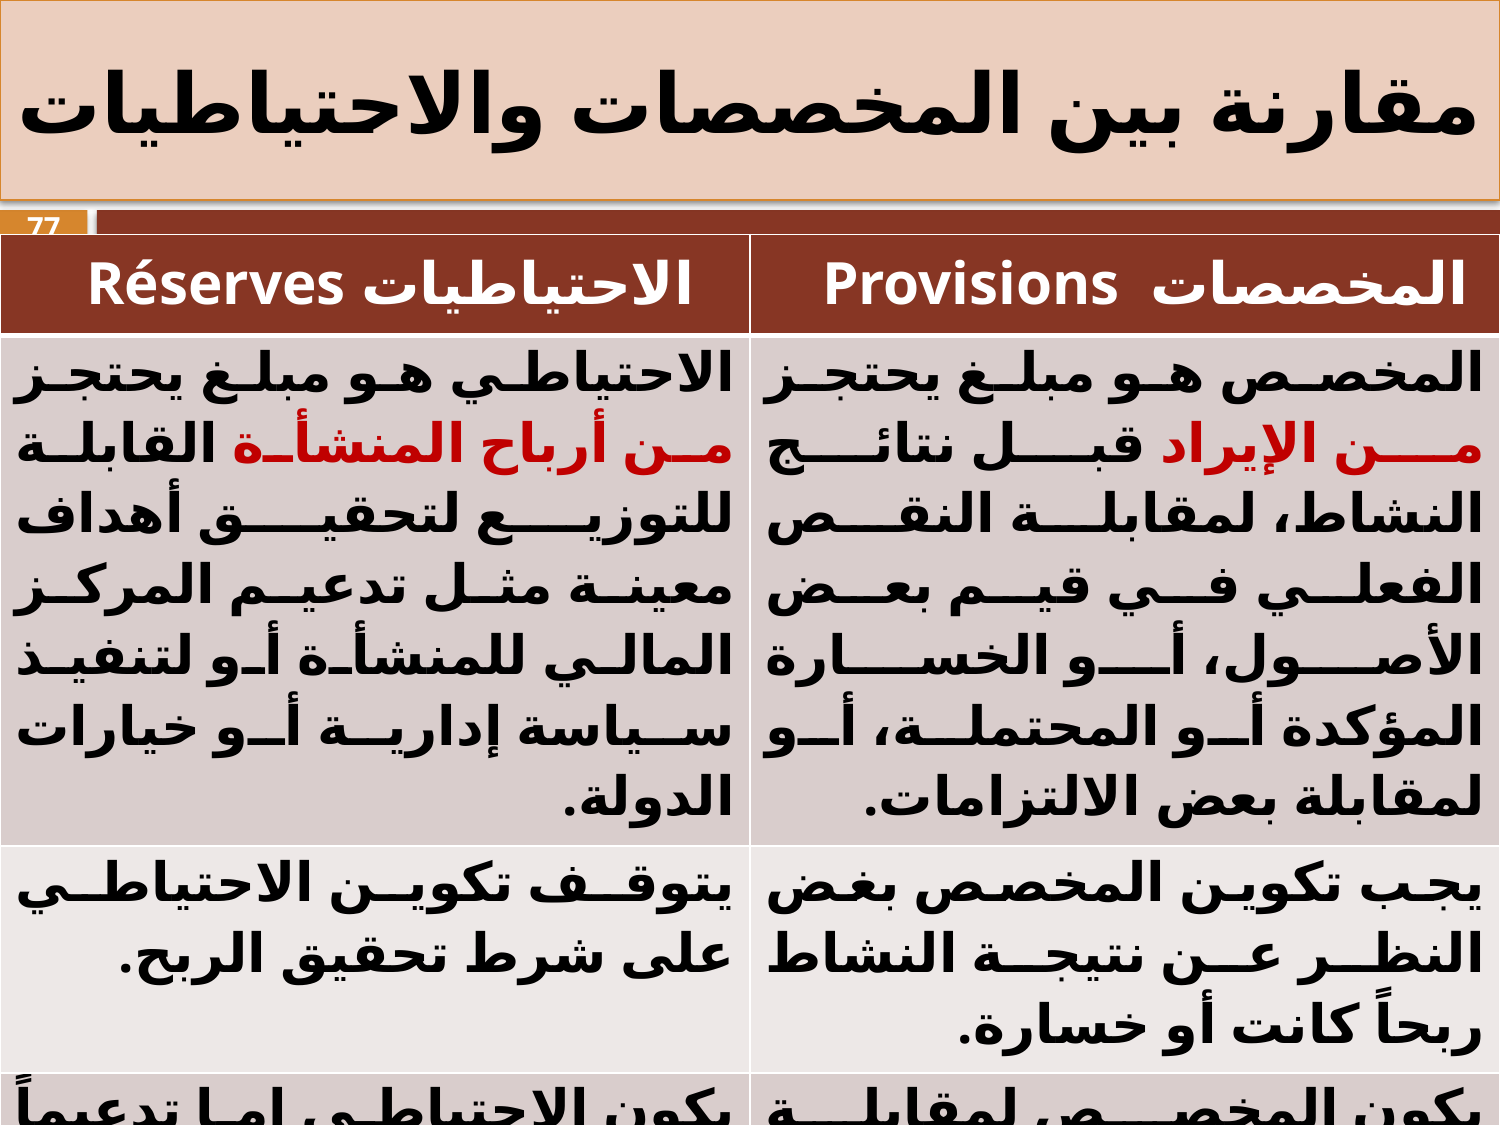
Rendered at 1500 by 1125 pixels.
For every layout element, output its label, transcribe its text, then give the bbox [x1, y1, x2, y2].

table_cell المخصص هو مبلغ يحتجز من الإيراد قبل نتائج النشاط، لمقابلة النقص الفعلي في قيم بعض الأصول، أو الخسارة المؤكدة أو المحتملة، أو لمقابلة بعض الالتزامات. [751, 338, 1499, 845]
slide_number 77 [0, 208, 88, 234]
table_cell يتوقف تكوين الاحتياطي على شرط تحقيق الربح. [1, 847, 749, 1072]
table_header الاحتياطيات Réserves [1, 235, 749, 333]
title مقارنة بين المخصصات والاحتياطيات [0, 0, 1500, 201]
table_cell يجب تكوين المخصص بغض النظر عن نتيجة النشاط ربحاً كانت أو خسارة. [751, 847, 1499, 1072]
table_cell يكون الاحتياطي إما تدعيماً للمركز المالي للمنشأة أو تنفيذاً لسياسة إدارية معينة أو تنفيذاً للساسة العامة للدولة. [1, 1074, 749, 1125]
table_cell يكون المخصص لمقابلة النقص في قيمة الأصول أو لمقابلة الخسائر أو الالتزامات المؤكدة ولكن لا يمكن تحديد قيمته بدقة. [751, 1074, 1499, 1125]
table_header المخصصات Provisions [751, 235, 1499, 333]
table_cell الاحتياطي هو مبلغ يحتجز من أرباح المنشأة القابلة للتوزيع لتحقيق أهداف معينة مثل تدعيم المركز المالي للمنشأة أو لتنفيذ سياسة إدارية أو خيارات الدولة. [1, 338, 749, 845]
